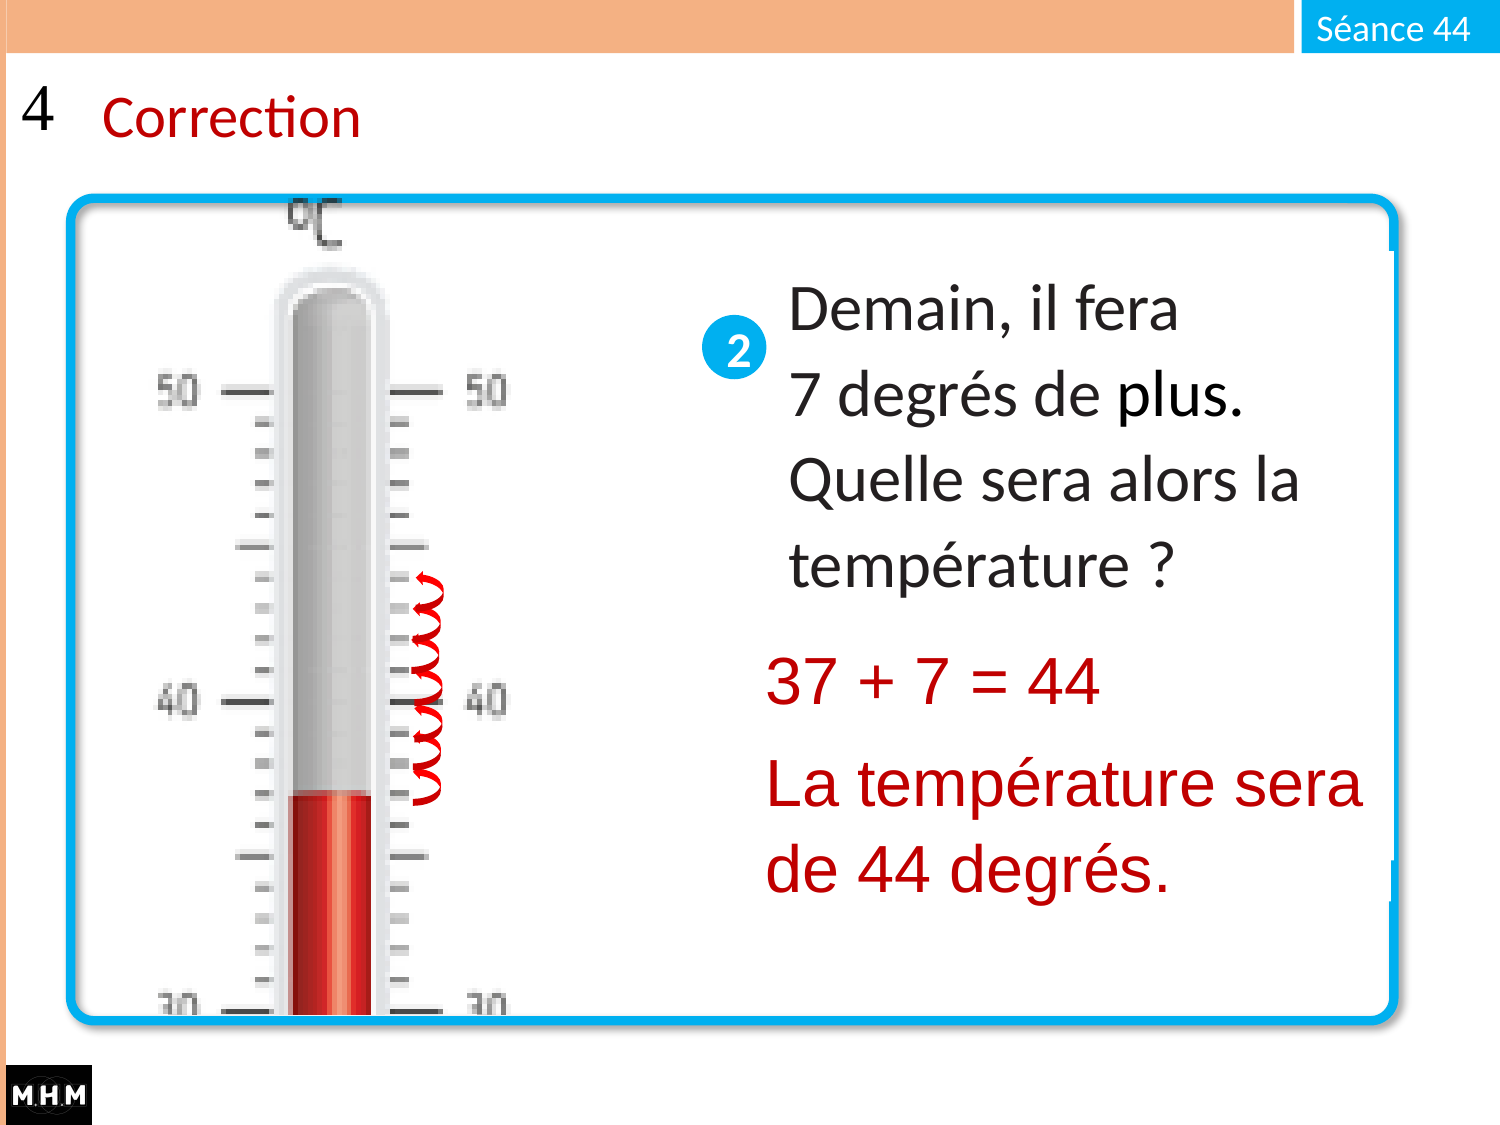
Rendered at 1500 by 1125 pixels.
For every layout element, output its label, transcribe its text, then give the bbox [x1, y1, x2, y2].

picture [0, 198, 76, 1015]
picture [6, 1065, 92, 1125]
text_box Demain, il fera 7 degrés de plus. Quelle sera alors la température ? [913, 251, 1394, 861]
text_box [77, 197, 1395, 1022]
title Correction [87, 32, 1382, 158]
text_box 37 + 7 = 44 La température sera de 44 degrés. [913, 624, 1391, 902]
picture [76, 199, 913, 1015]
